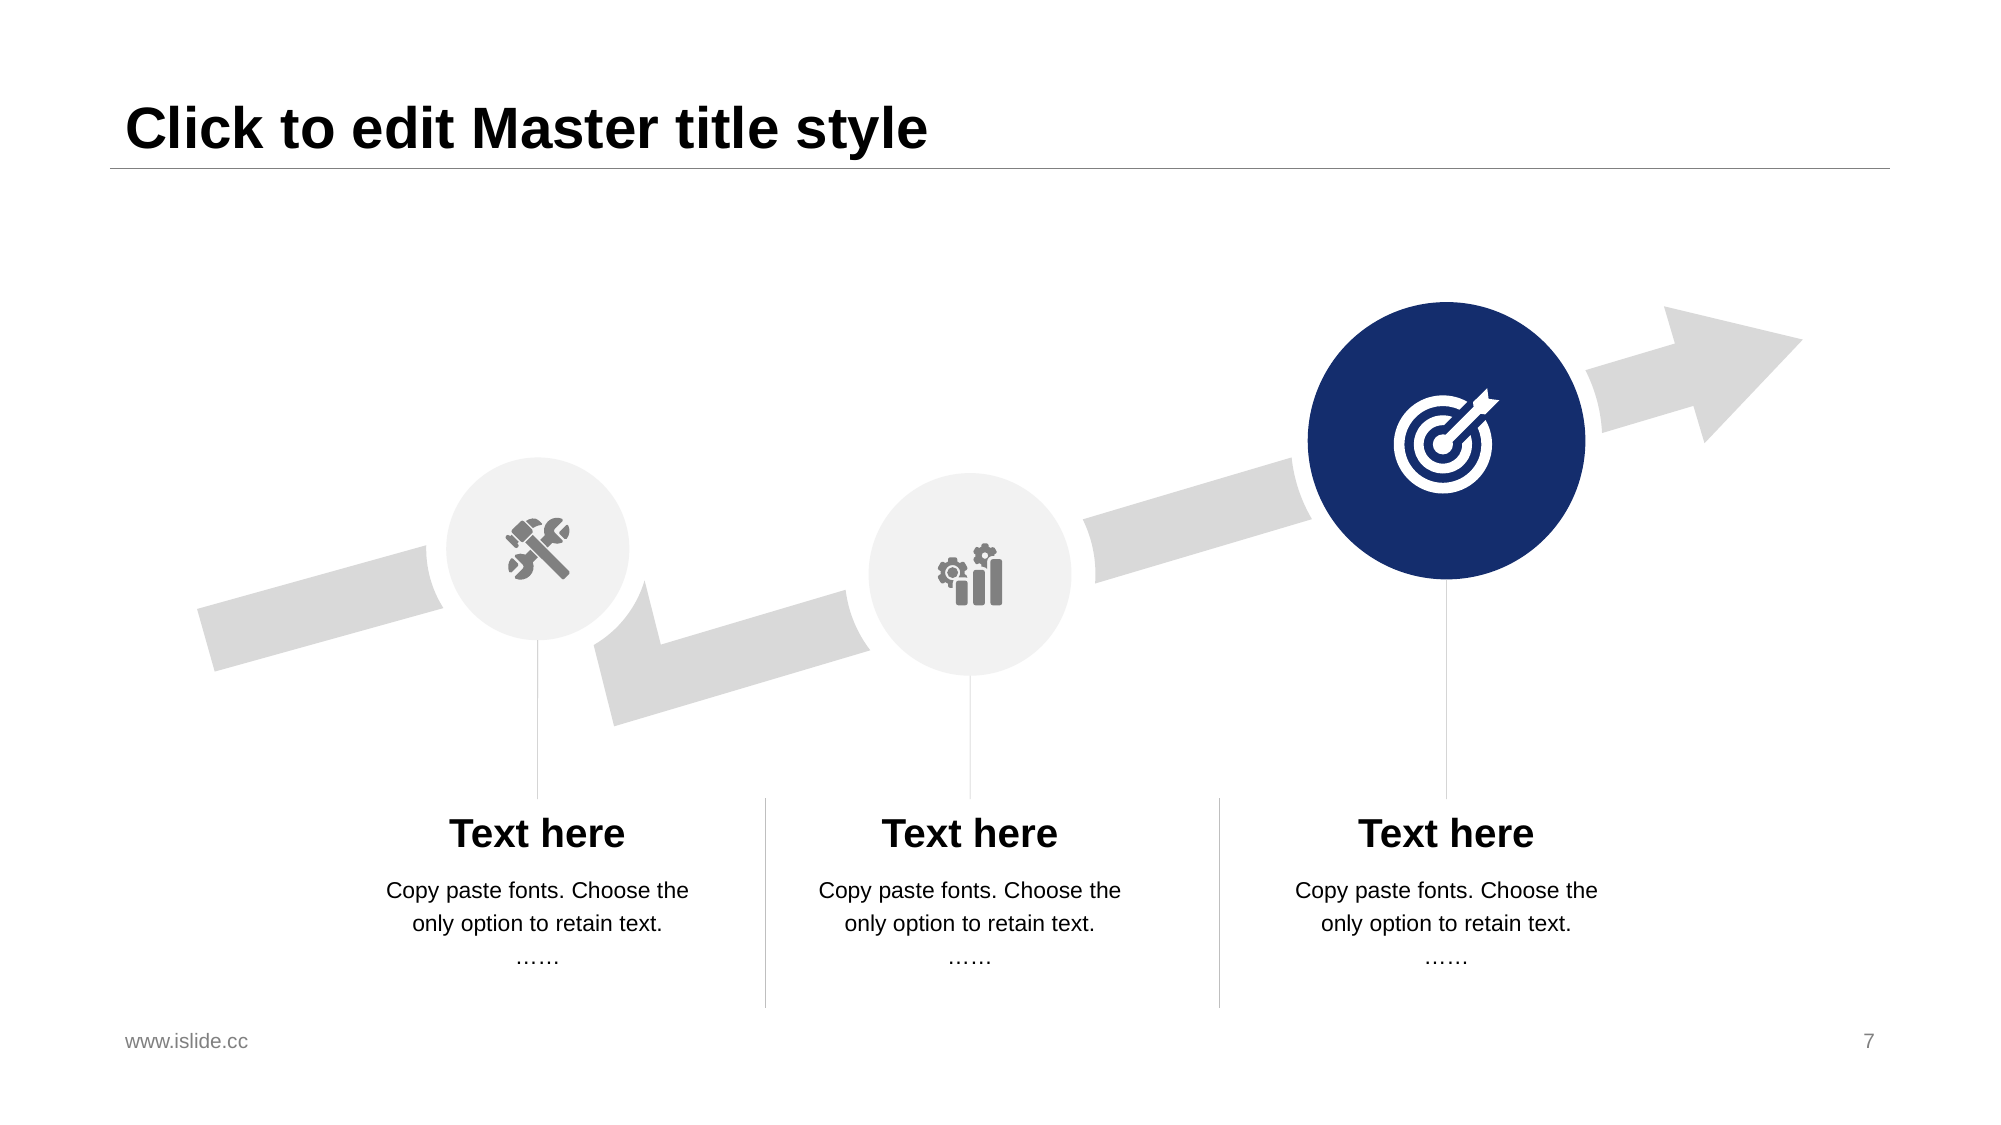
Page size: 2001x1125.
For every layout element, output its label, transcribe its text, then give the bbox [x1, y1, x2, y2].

slide_number 7 [1412, 1023, 1890, 1058]
title Click to edit Master title style [109, 0, 1890, 169]
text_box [197, 302, 1803, 1008]
footer www.islide.cc [109, 1023, 790, 1058]
